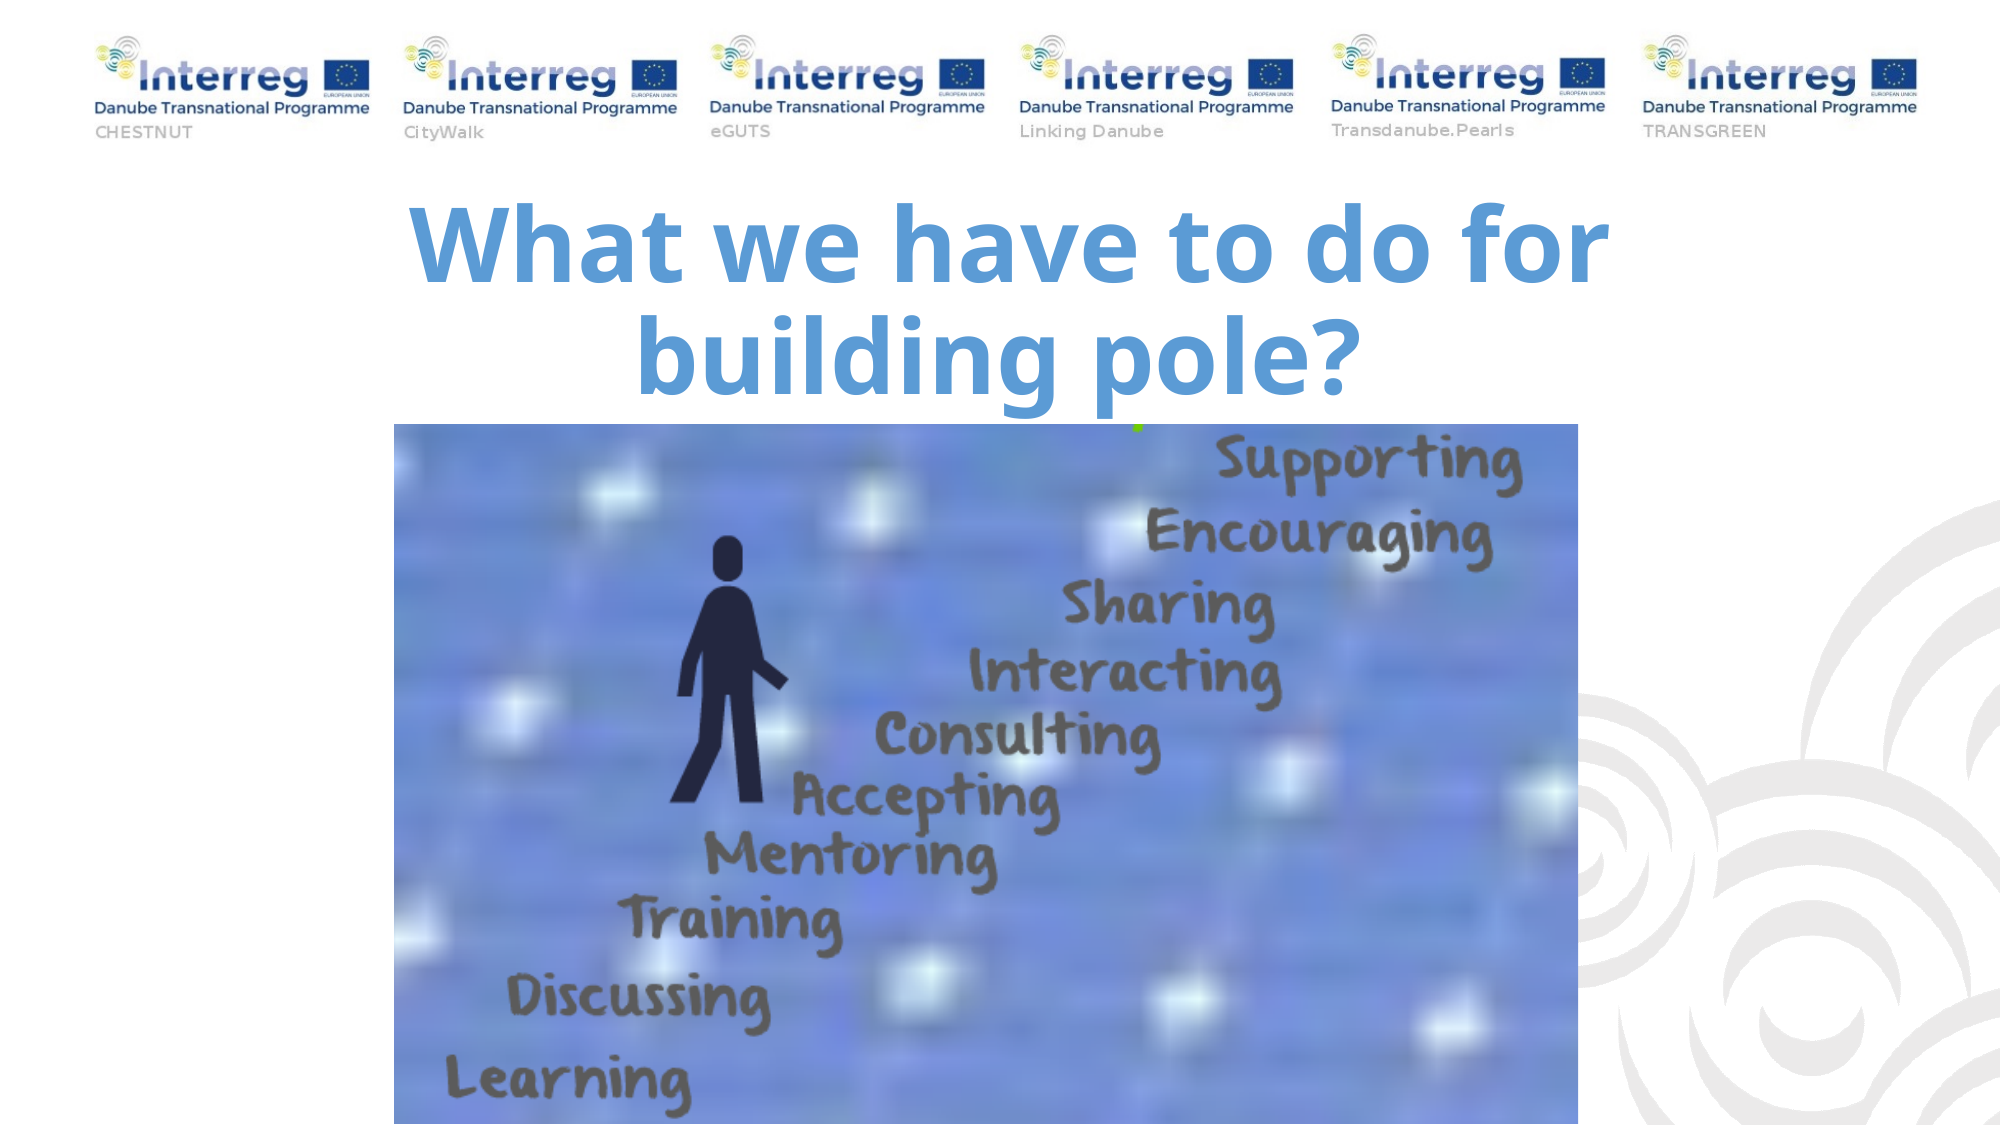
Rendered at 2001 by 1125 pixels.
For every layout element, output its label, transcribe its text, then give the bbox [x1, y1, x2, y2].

title What we have to do for building pole? [249, 184, 1746, 425]
picture [94, 0, 1948, 166]
picture [394, 424, 2000, 1125]
